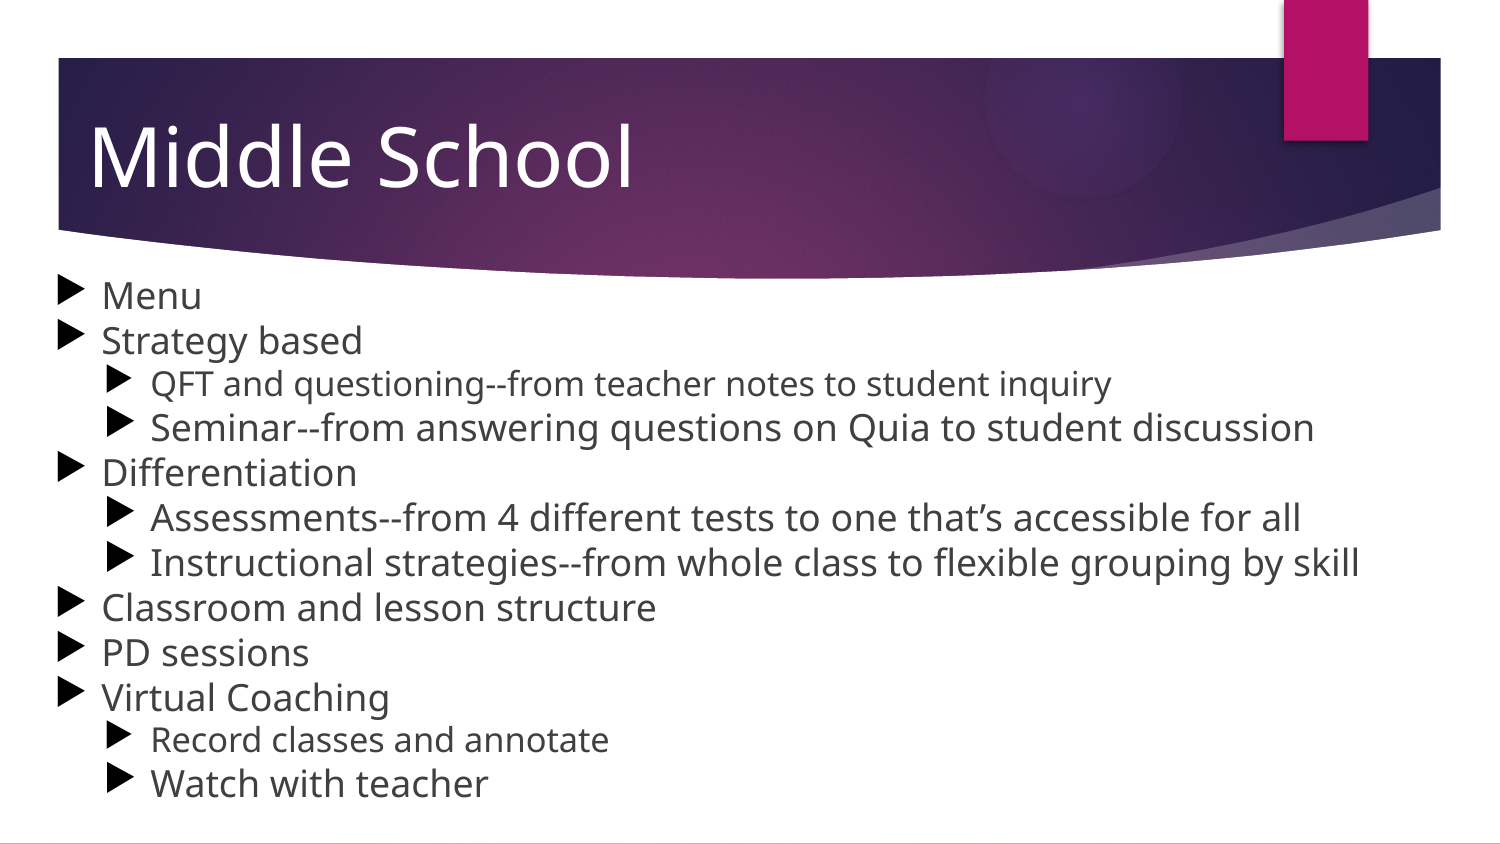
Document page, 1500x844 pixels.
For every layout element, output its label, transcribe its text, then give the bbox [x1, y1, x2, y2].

list Menu Strategy based QFT and questioning--from teacher notes to student inquiry Seminar--from answering questions on Quia to student discussion Differentiation Assessments--from 4 different tests to one that’s accessible for all Instructional strategies--from whole class to flexible grouping by skill Classroom and lesson structure PD sessions Virtual Coaching Record classes and annotate Watch with teacher [20, 257, 1474, 844]
title Middle School [72, 78, 1423, 220]
